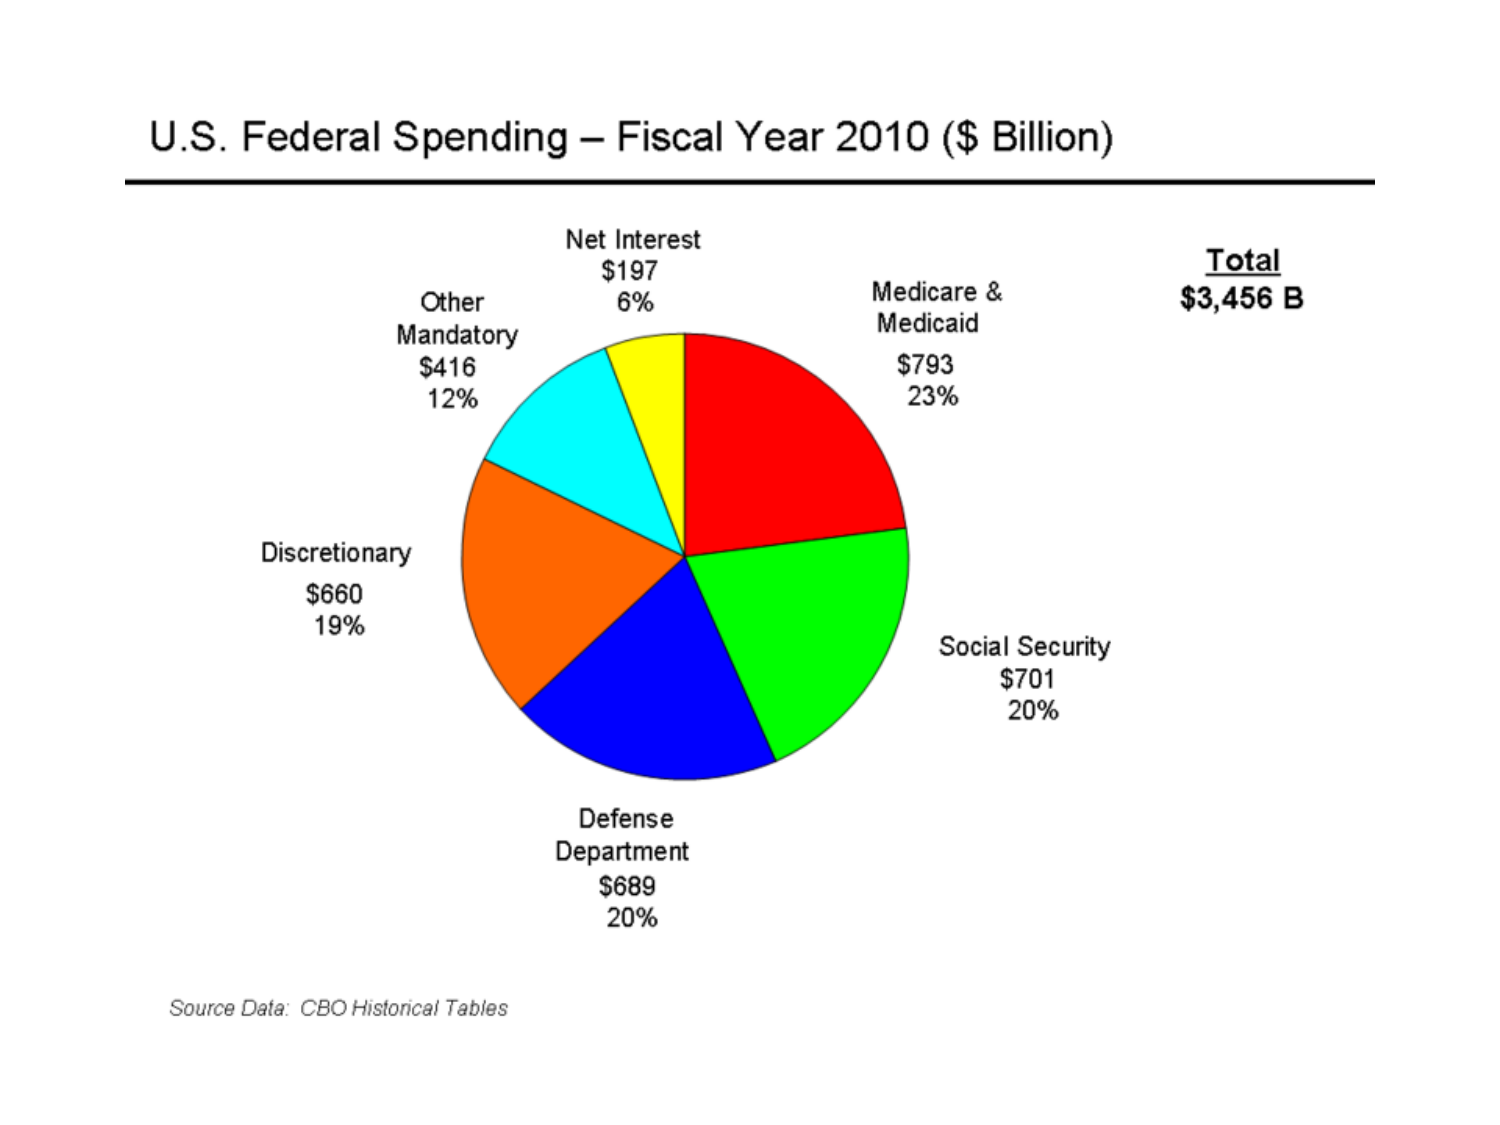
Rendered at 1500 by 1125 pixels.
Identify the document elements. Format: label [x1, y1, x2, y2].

picture [124, 99, 1376, 1038]
